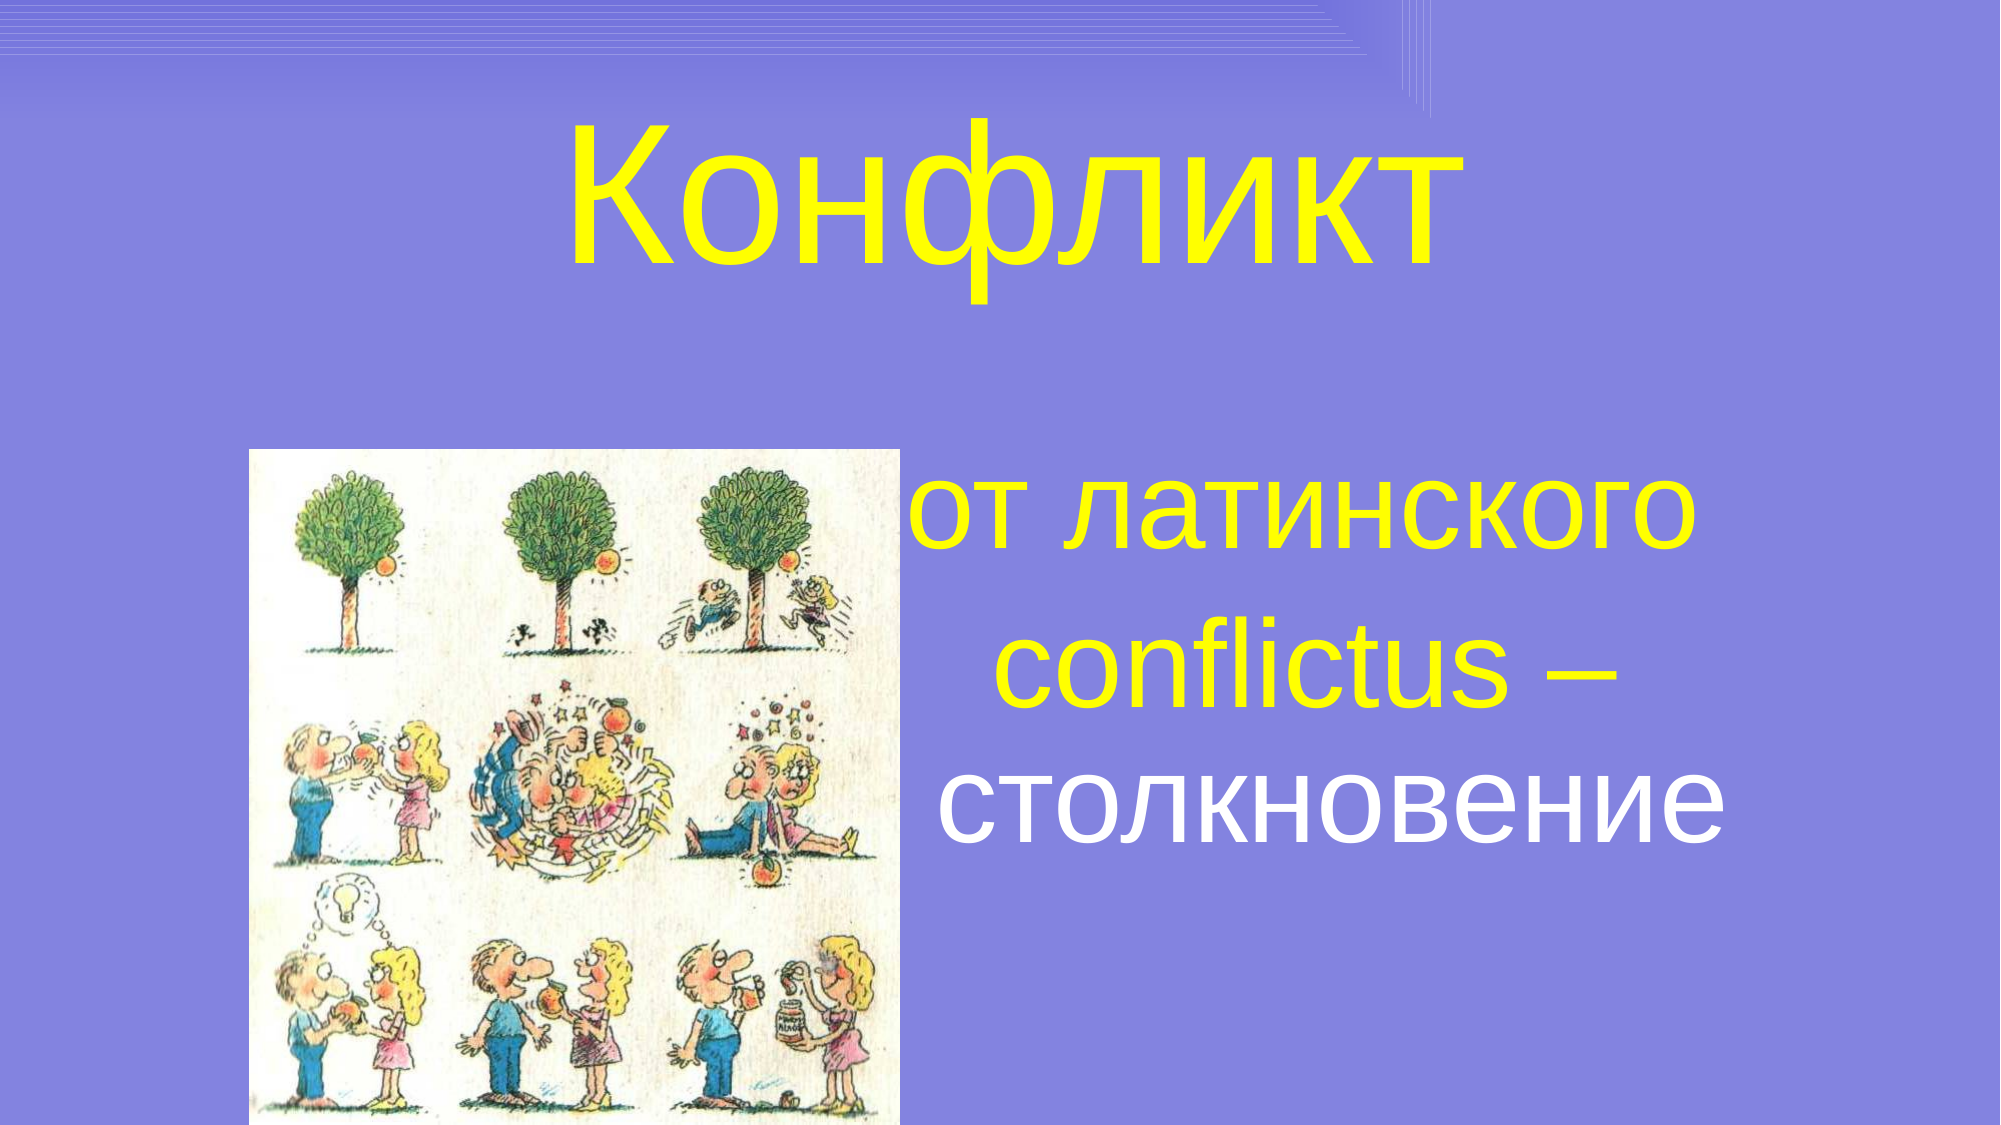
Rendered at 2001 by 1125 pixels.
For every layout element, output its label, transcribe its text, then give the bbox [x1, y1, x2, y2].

list от латинского conflictus – столкновение [858, 432, 1750, 1106]
title Конфликт [338, 90, 1689, 278]
picture [249, 449, 900, 1125]
